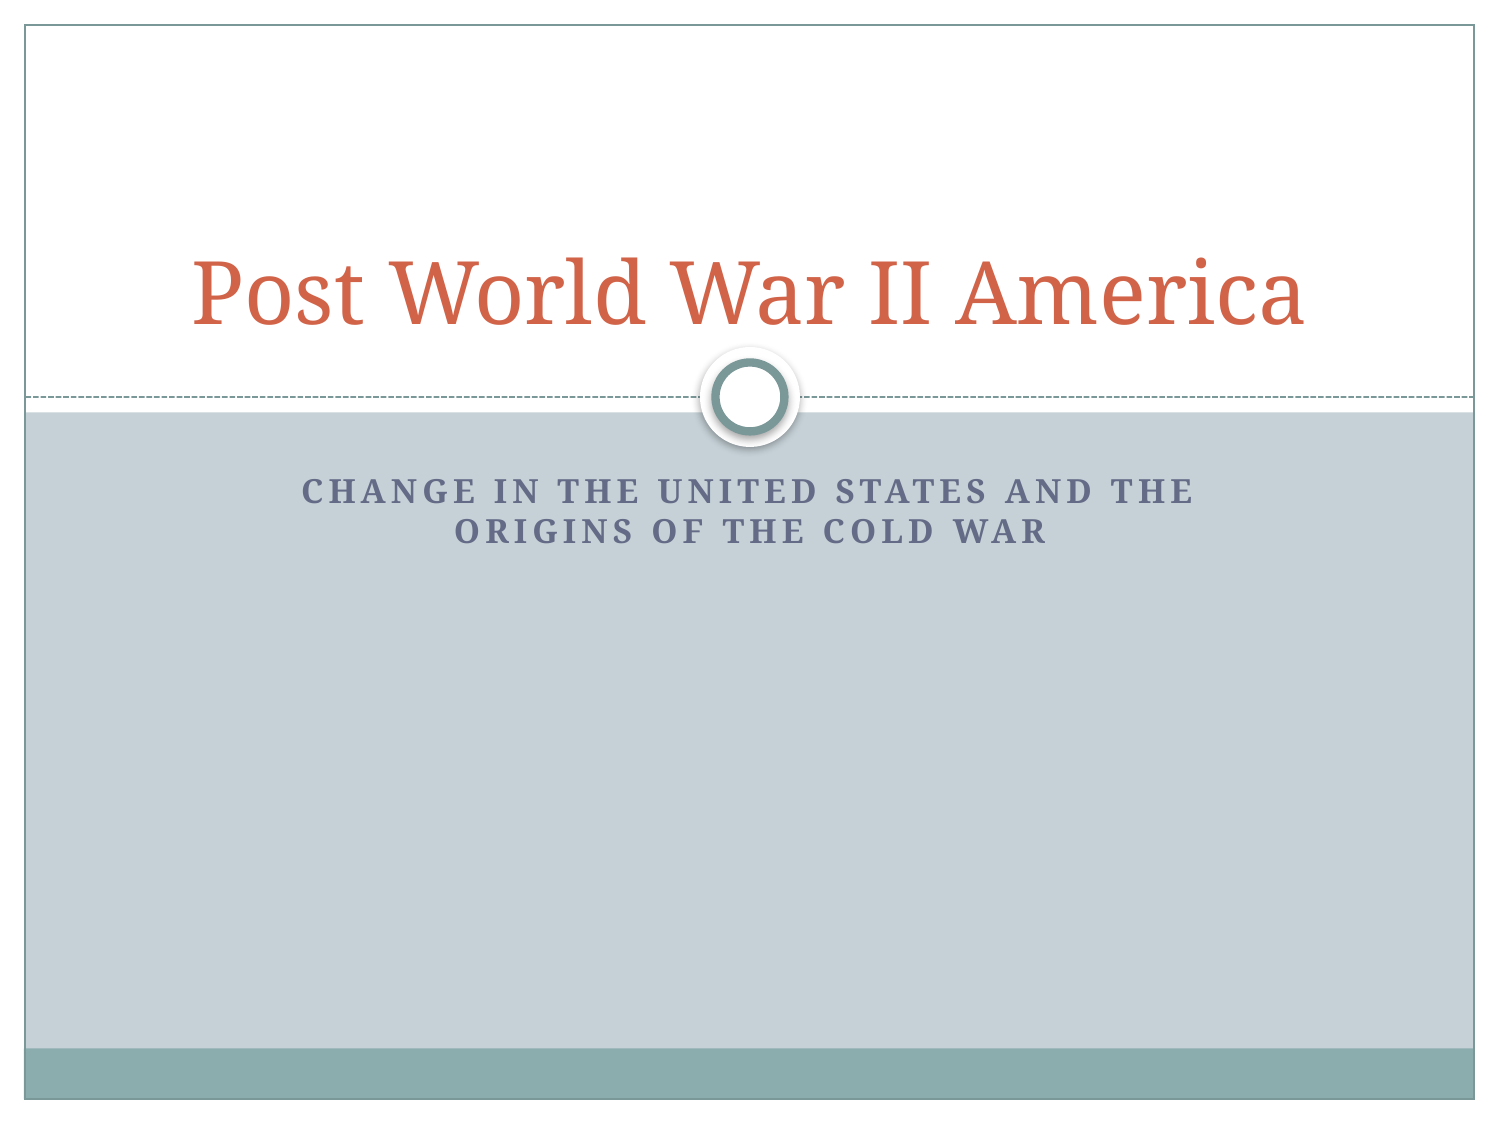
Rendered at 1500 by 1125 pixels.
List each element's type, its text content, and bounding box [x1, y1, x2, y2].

subtitle Change in the United States and the origins of the cold war [225, 462, 1275, 750]
title Post World War II America [112, 62, 1388, 350]
